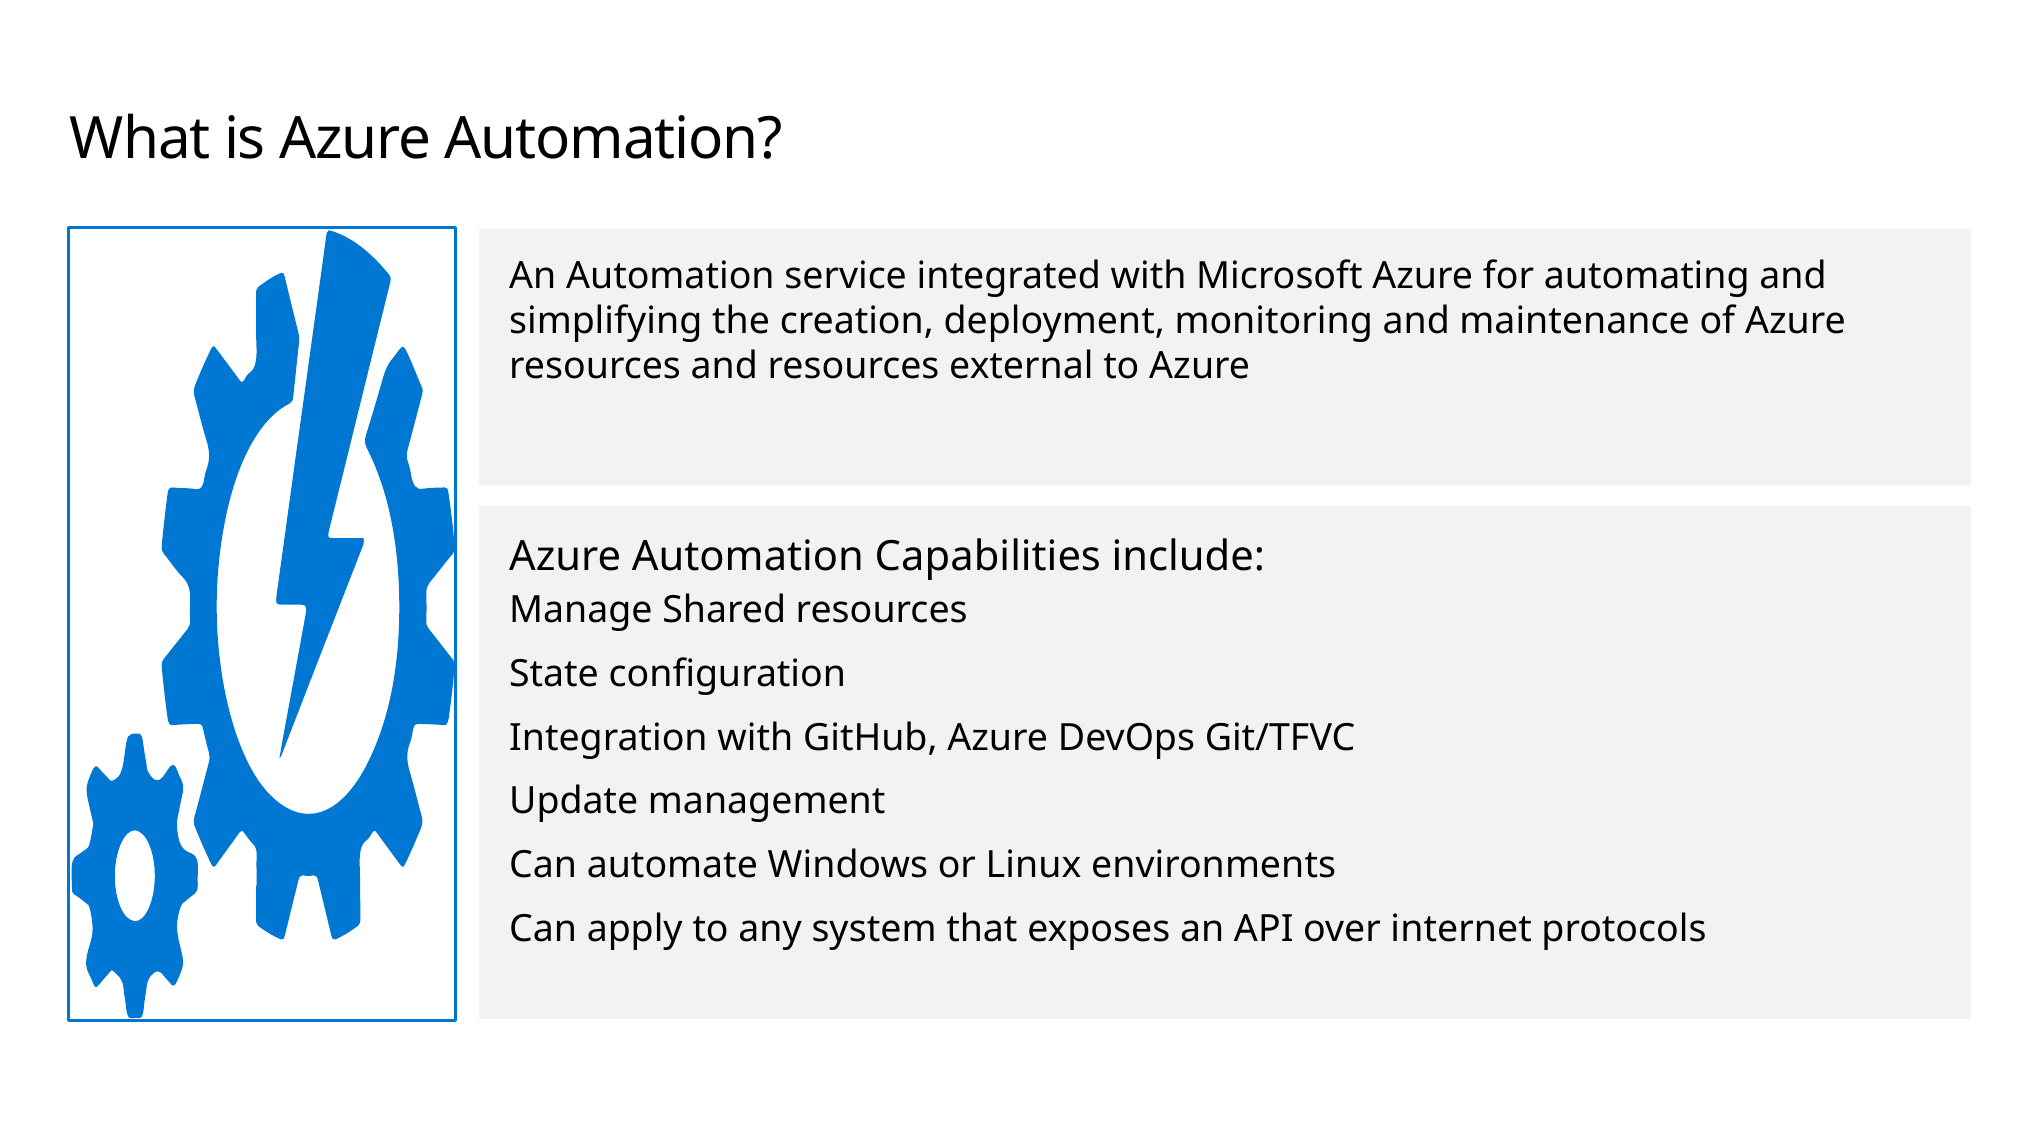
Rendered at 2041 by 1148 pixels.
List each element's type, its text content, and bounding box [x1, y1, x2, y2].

title What is Azure Automation? [70, 103, 1969, 172]
picture [69, 228, 455, 1020]
text_box An Automation service integrated with Microsoft Azure for automating and simplifying the creation, deployment, monitoring and maintenance of Azure resources and resources external to Azure [479, 228, 1971, 486]
text_box Azure Automation Capabilities include: Manage Shared resources State configuration Integration with GitHub, Azure DevOps Git/TFVC Update management Can automate Windows or Linux environments Can apply to any system that exposes an API over internet protocols [479, 506, 1971, 1019]
